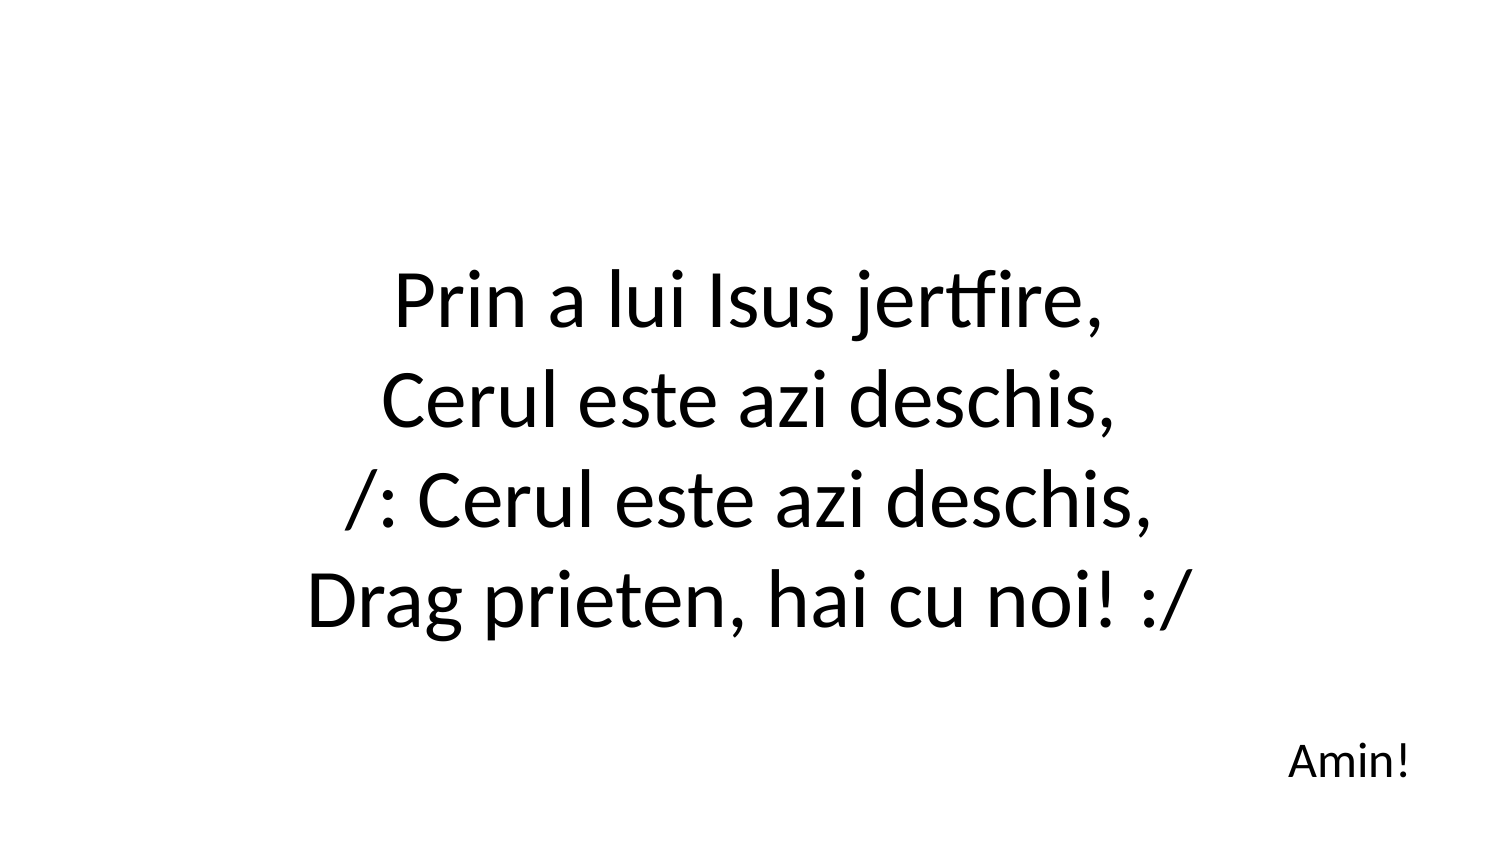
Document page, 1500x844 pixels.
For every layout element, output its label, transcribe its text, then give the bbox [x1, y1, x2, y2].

text_box Amin! [1273, 674, 1427, 795]
text_box Prin a lui Isus jertfire, Cerul este azi deschis, /: Cerul este azi deschis, Drag prieten, hai cu noi! :/ [291, 192, 1209, 652]
